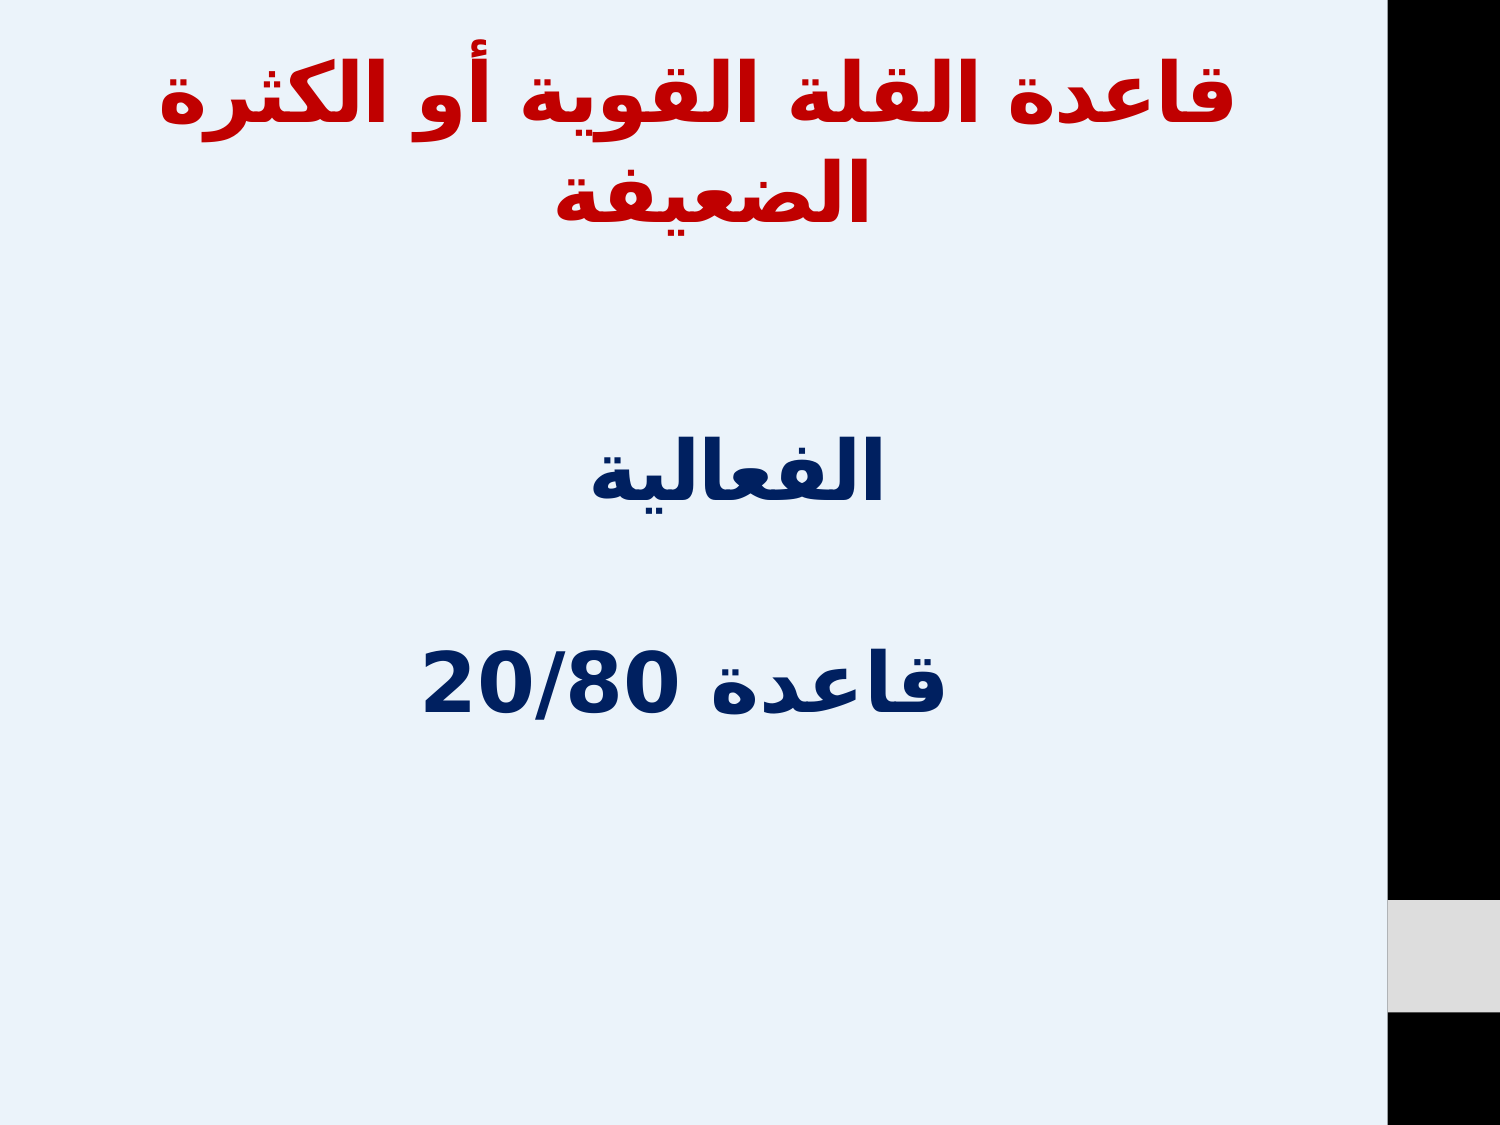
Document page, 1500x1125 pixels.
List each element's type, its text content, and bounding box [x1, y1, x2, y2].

title قاعدة القلة القوية أو الكثرة الضعيفة [75, 45, 1325, 233]
text_box الفعالية [99, 373, 1350, 561]
text_box قاعدة 20/80 [383, 621, 987, 737]
